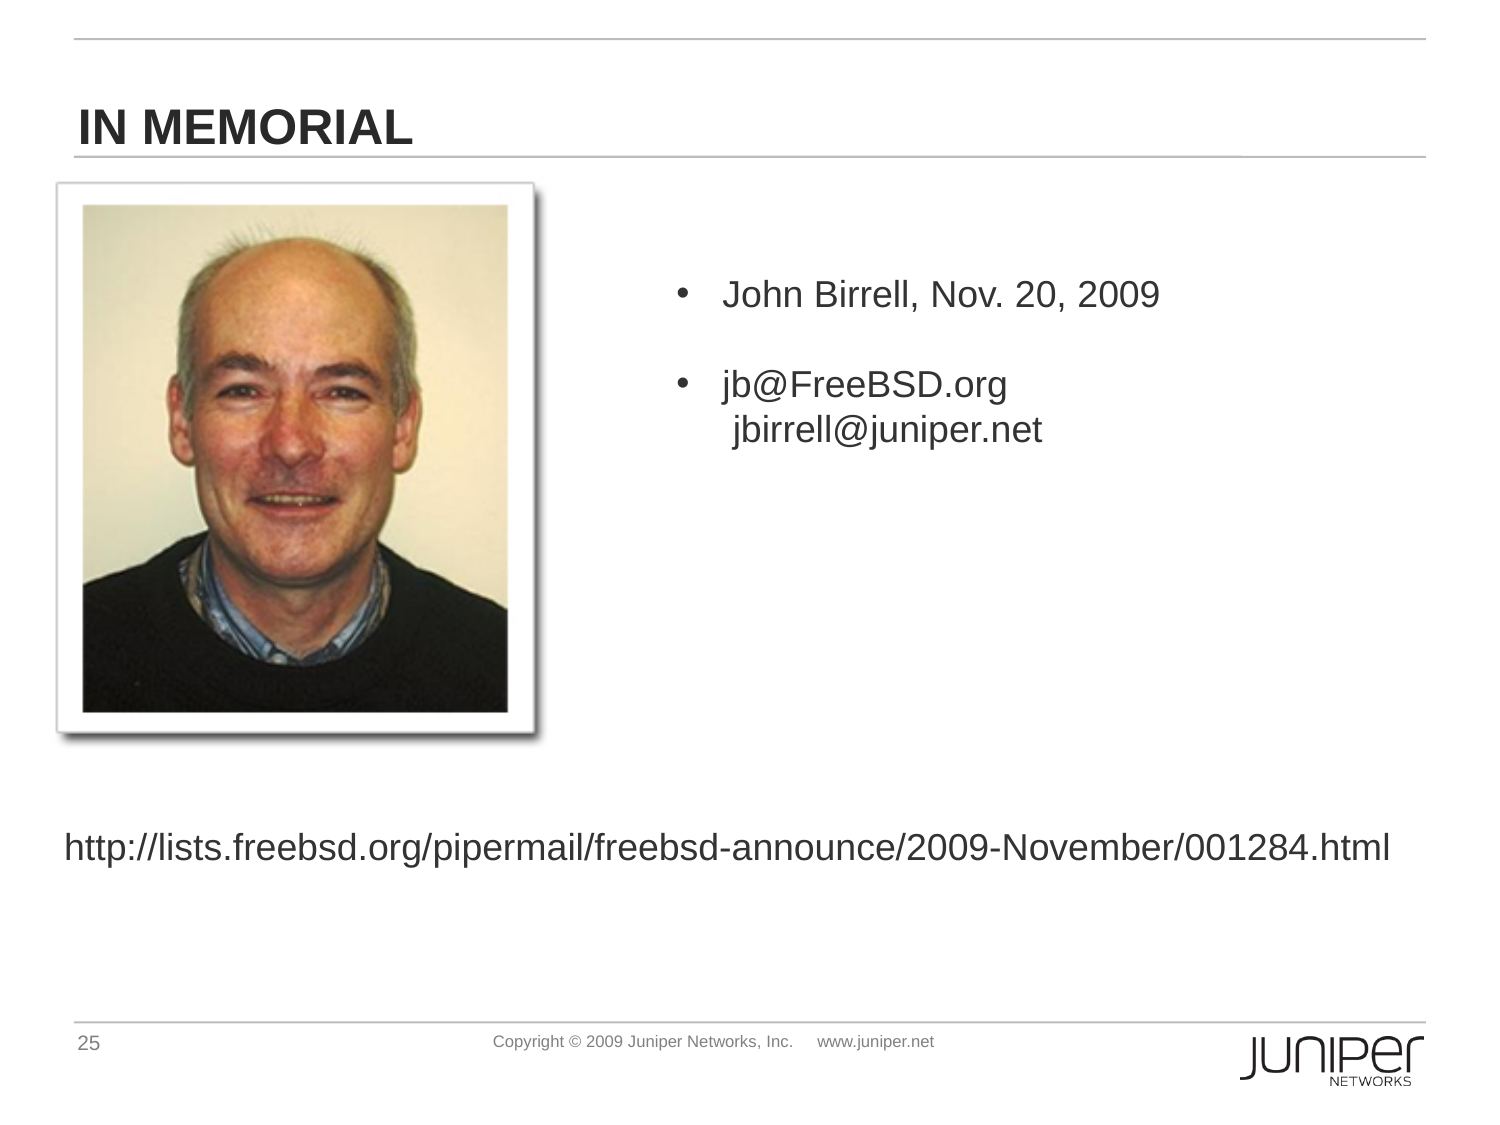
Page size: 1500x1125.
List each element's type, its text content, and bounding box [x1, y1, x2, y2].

picture [1240, 1036, 1424, 1086]
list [49, 174, 551, 759]
text_box John Birrell, Nov. 20, 2009 jb@FreeBSD.org jbirrell@juniper.net [622, 262, 1176, 593]
title In MEMORIAL [77, 41, 1427, 164]
text_box http://lists.freebsd.org/pipermail/freebsd-announce/2009-November/001284.html [49, 815, 1406, 875]
